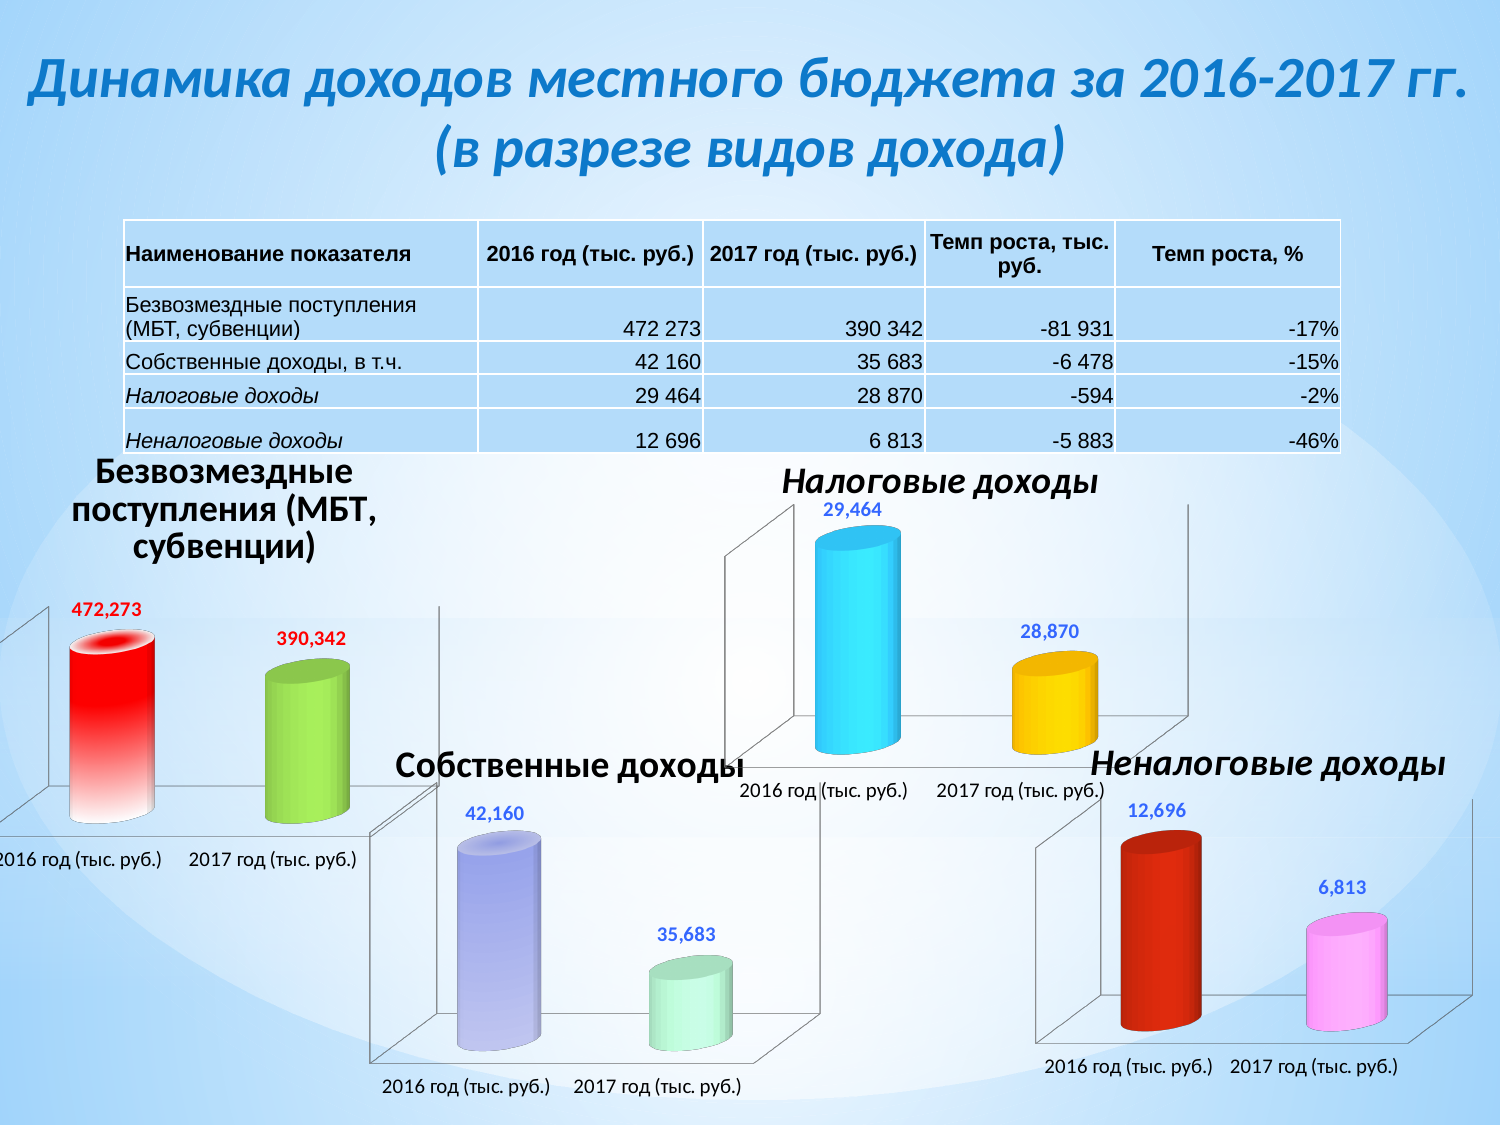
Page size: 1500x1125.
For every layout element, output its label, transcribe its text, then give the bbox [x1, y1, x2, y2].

table_cell 35 683 [704, 342, 924, 373]
table_cell -594 [926, 375, 1114, 407]
table_cell Собственные доходы, в т.ч. [125, 342, 477, 373]
table_cell 390 342 [704, 288, 924, 340]
table_header Темп роста, % [1116, 221, 1340, 286]
table_cell -46% [1116, 409, 1340, 452]
table_cell Безвозмездные поступления (МБТ, субвенции) [125, 288, 477, 340]
table_cell -5 883 [926, 409, 1114, 418]
table_cell -17% [1116, 288, 1340, 340]
table_cell Налоговые доходы [125, 375, 477, 407]
table_cell 29 464 [479, 375, 702, 407]
table_header 2016 год (тыс. руб.) [479, 221, 702, 286]
table_header Темп роста, тыс. руб. [926, 221, 1114, 286]
table_cell -6 478 [926, 342, 1114, 373]
table_cell 42 160 [479, 342, 702, 373]
table_cell 12 696 [479, 409, 702, 452]
table_cell -81 931 [926, 288, 1114, 340]
text_box Динамика доходов местного бюджета за 2016-2017 гг. (в разрезе видов дохода) [13, 31, 1486, 187]
table_header Наименование показателя [125, 221, 477, 286]
table_cell 472 273 [479, 288, 702, 340]
table_cell -15% [1116, 342, 1340, 373]
chart [0, 420, 1500, 1125]
table_cell -2% [1116, 375, 1340, 407]
table_cell Неналоговые доходы [125, 409, 477, 452]
table_header 2017 год (тыс. руб.) [704, 221, 924, 286]
table_cell 28 870 [704, 375, 924, 407]
table_cell 6 813 [704, 409, 924, 452]
